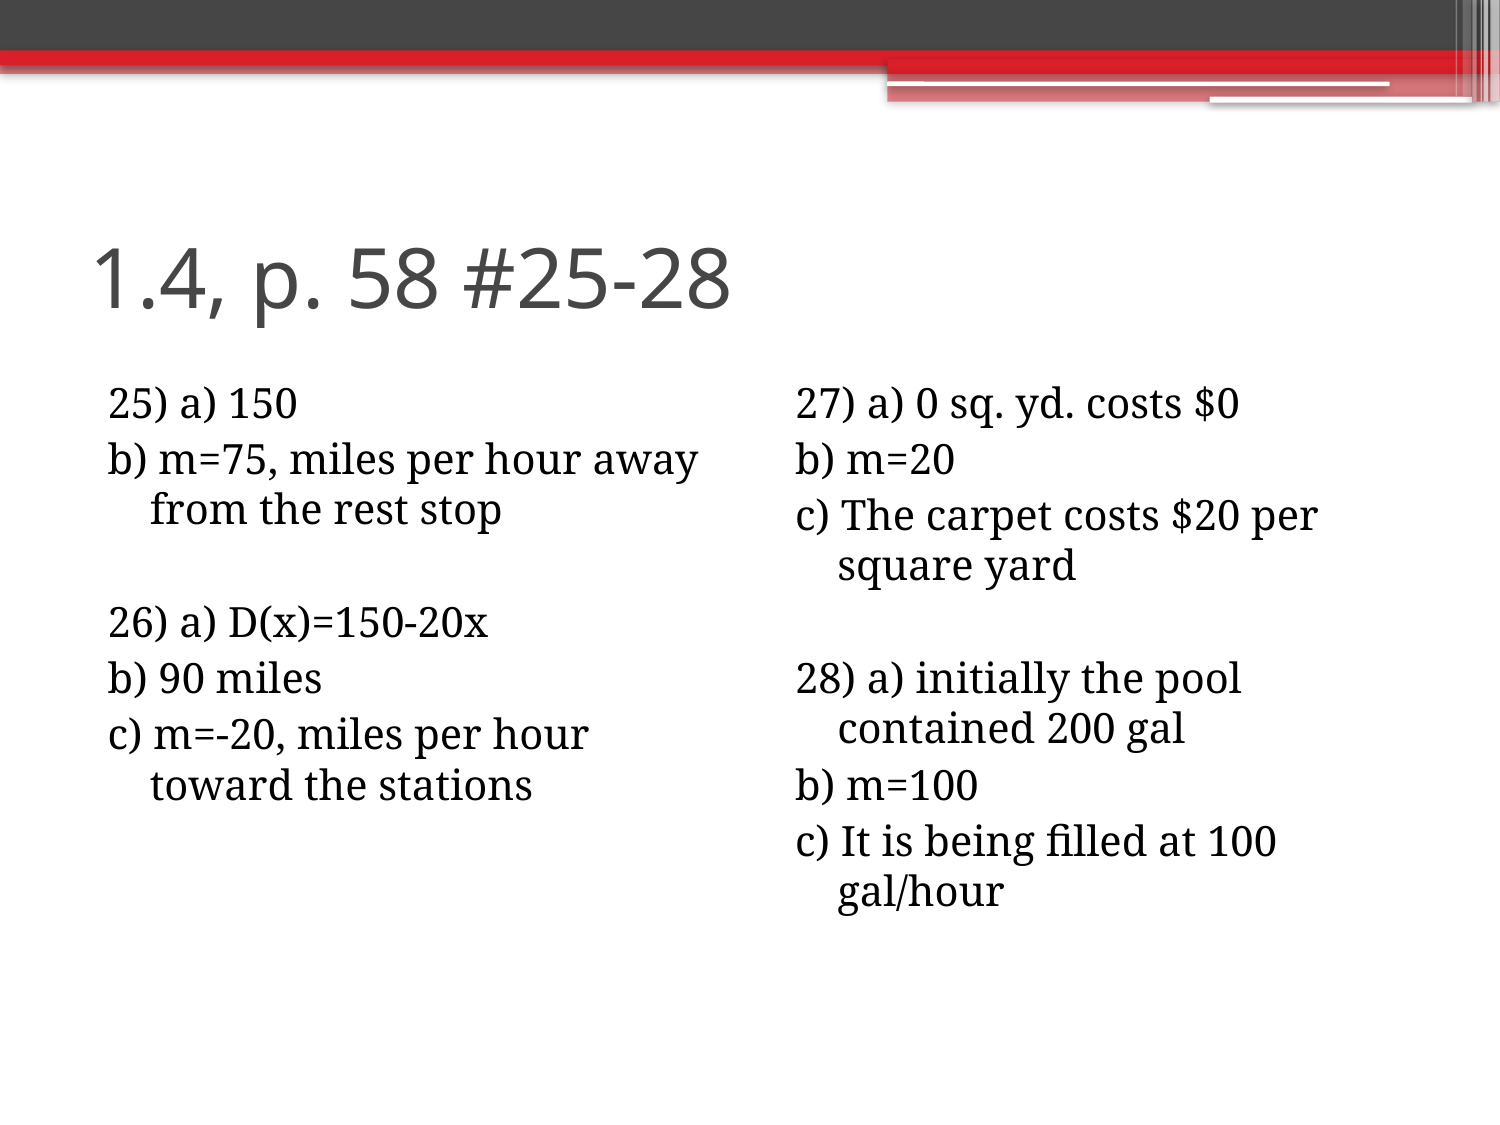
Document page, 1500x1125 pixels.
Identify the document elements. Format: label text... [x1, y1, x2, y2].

list 27) a) 0 sq. yd. costs $0 b) m=20 c) The carpet costs $20 per square yard 28) a) initially the pool contained 200 gal b) m=100 c) It is being filled at 100 gal/hour [762, 368, 1425, 1112]
title 1.4, p. 58 #25-28 [75, 187, 1425, 363]
list 25) a) 150 b) m=75, miles per hour away from the rest stop 26) a) D(x)=150-20x b) 90 miles c) m=-20, miles per hour toward the stations [75, 368, 738, 1112]
